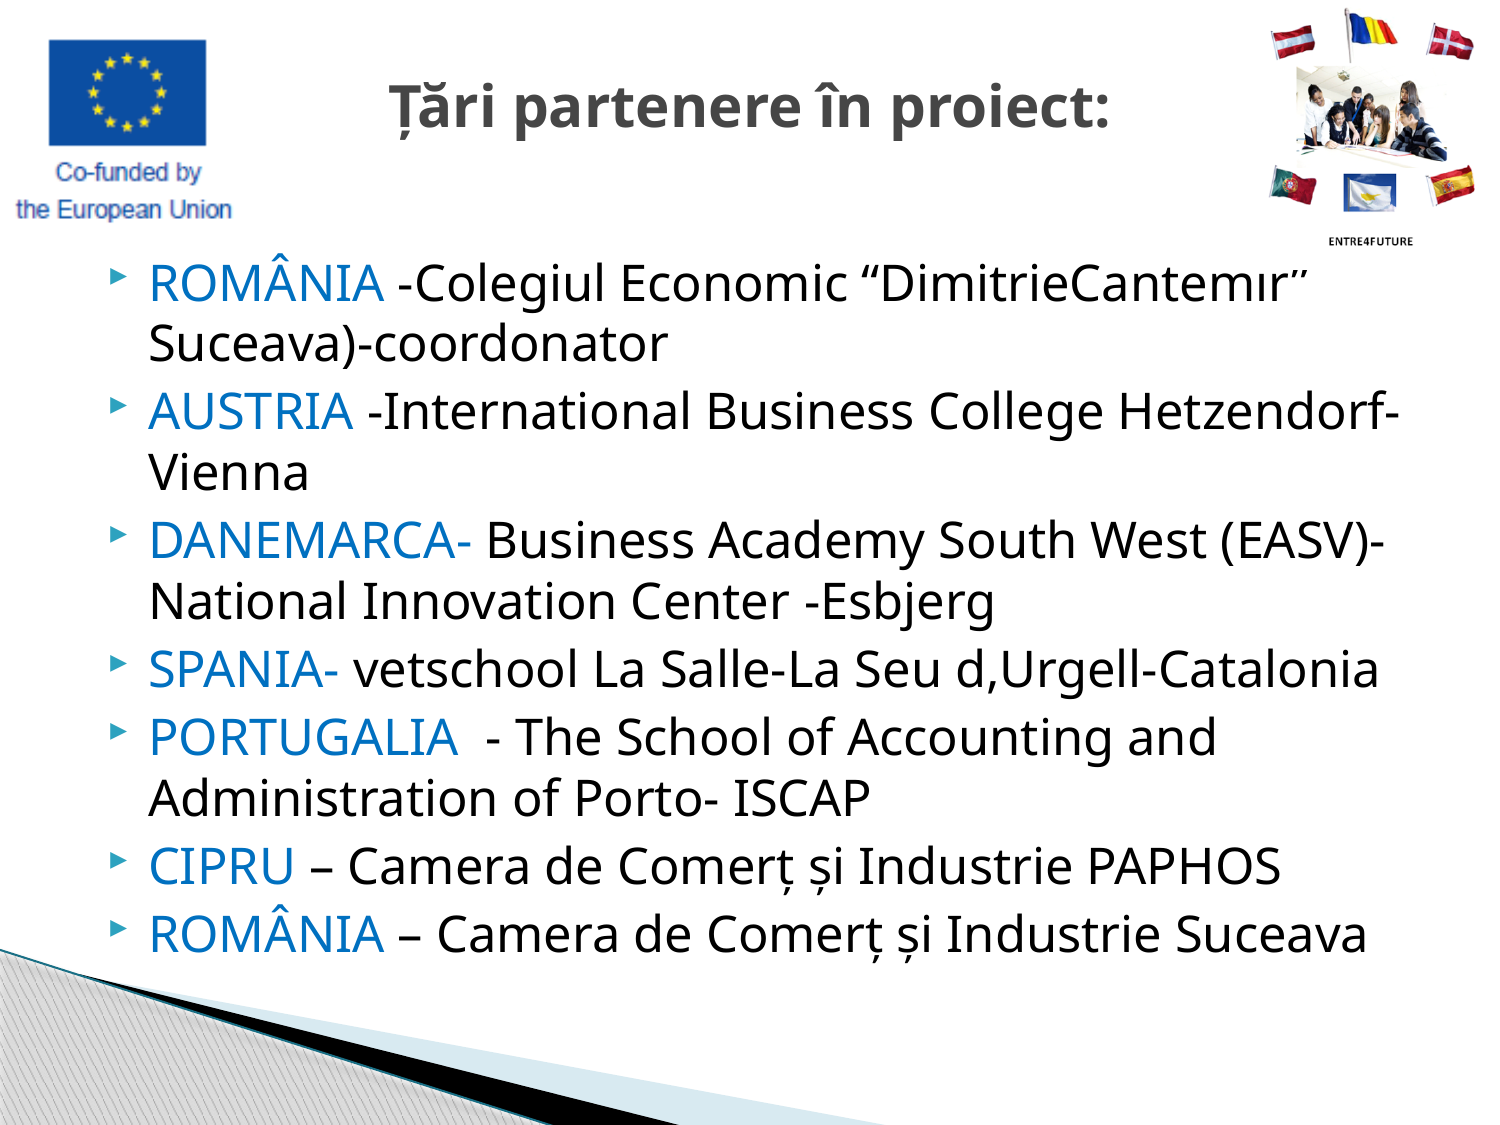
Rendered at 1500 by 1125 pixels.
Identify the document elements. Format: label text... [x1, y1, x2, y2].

picture [1252, 0, 1500, 270]
title Țări partenere în proiect: [258, 45, 1246, 233]
list ROMÂNIA -Colegiul Economic “DimitrieCantemir” Suceava)-coordonator AUSTRIA -International Business College Hetzendorf- Vienna DANEMARCA- Business Academy South West (EASV)- National Innovation Center -Esbjerg SPANIA- vetschool La Salle-La Seu d,Urgell-Catalonia PORTUGALIA - The School of Accounting and Administration of Porto- ISCAP CIPRU – Camera de Comerț și Industrie PAPHOS ROMÂNIA – Camera de Comerț și Industrie Suceava [75, 243, 1425, 986]
picture [0, 0, 253, 251]
